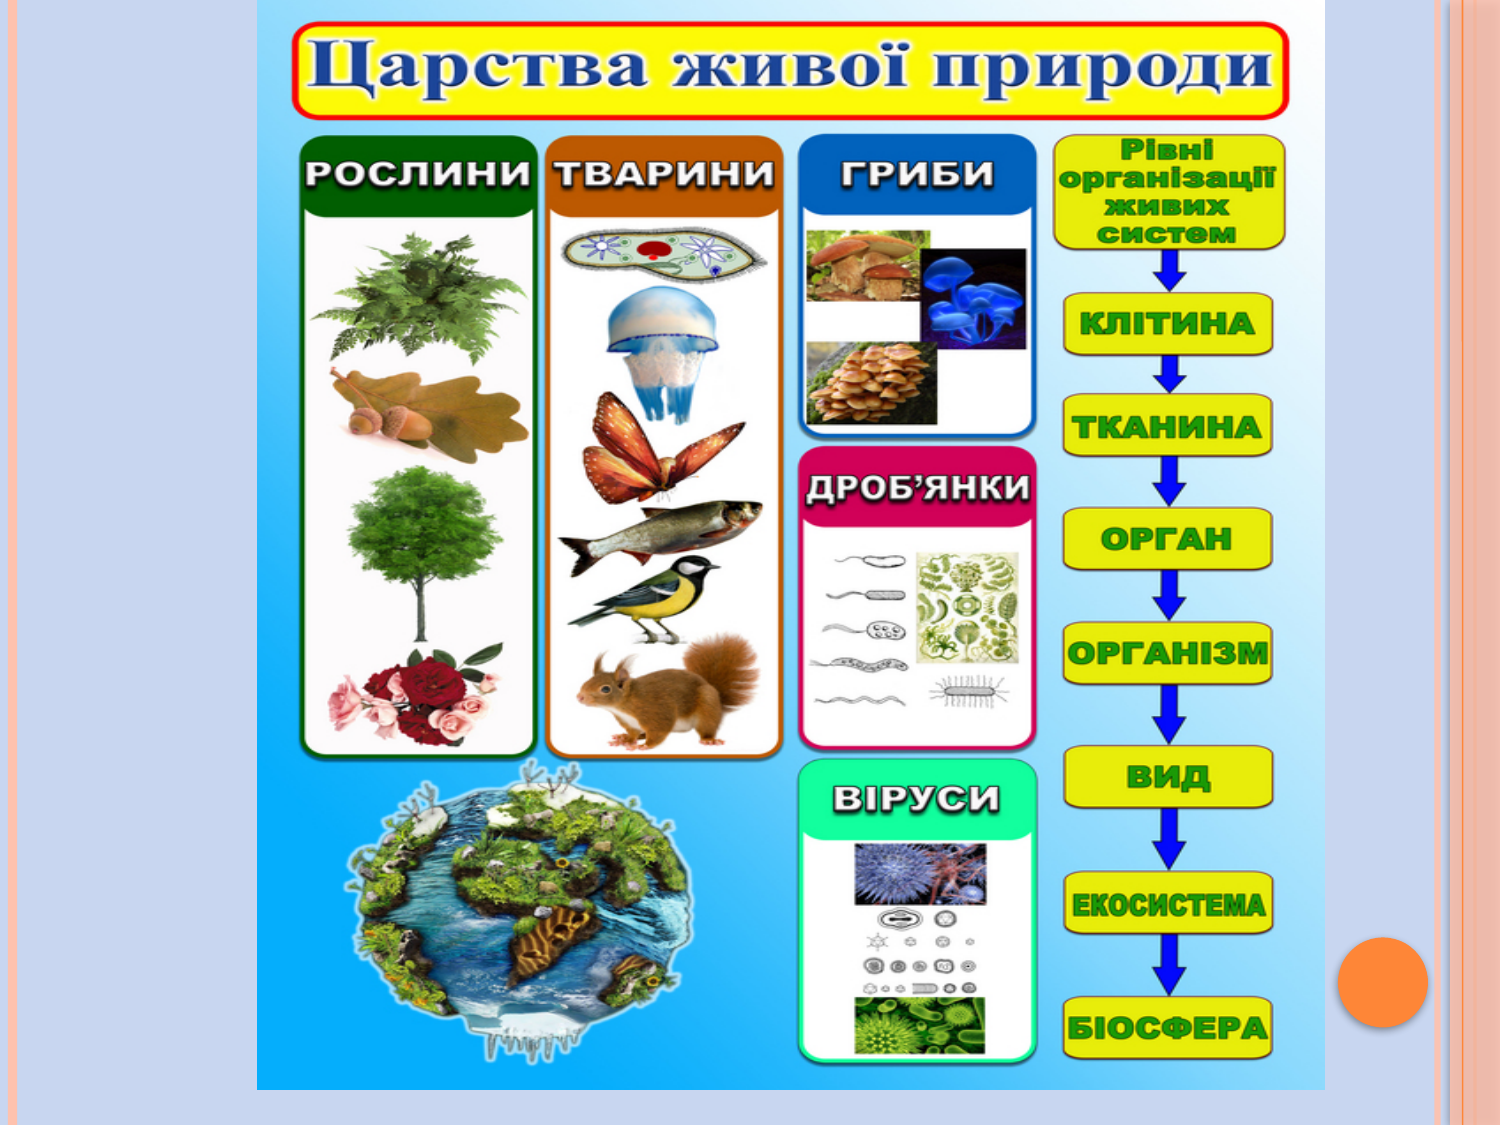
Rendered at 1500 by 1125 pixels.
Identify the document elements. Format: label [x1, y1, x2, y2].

list [257, 0, 1325, 1091]
